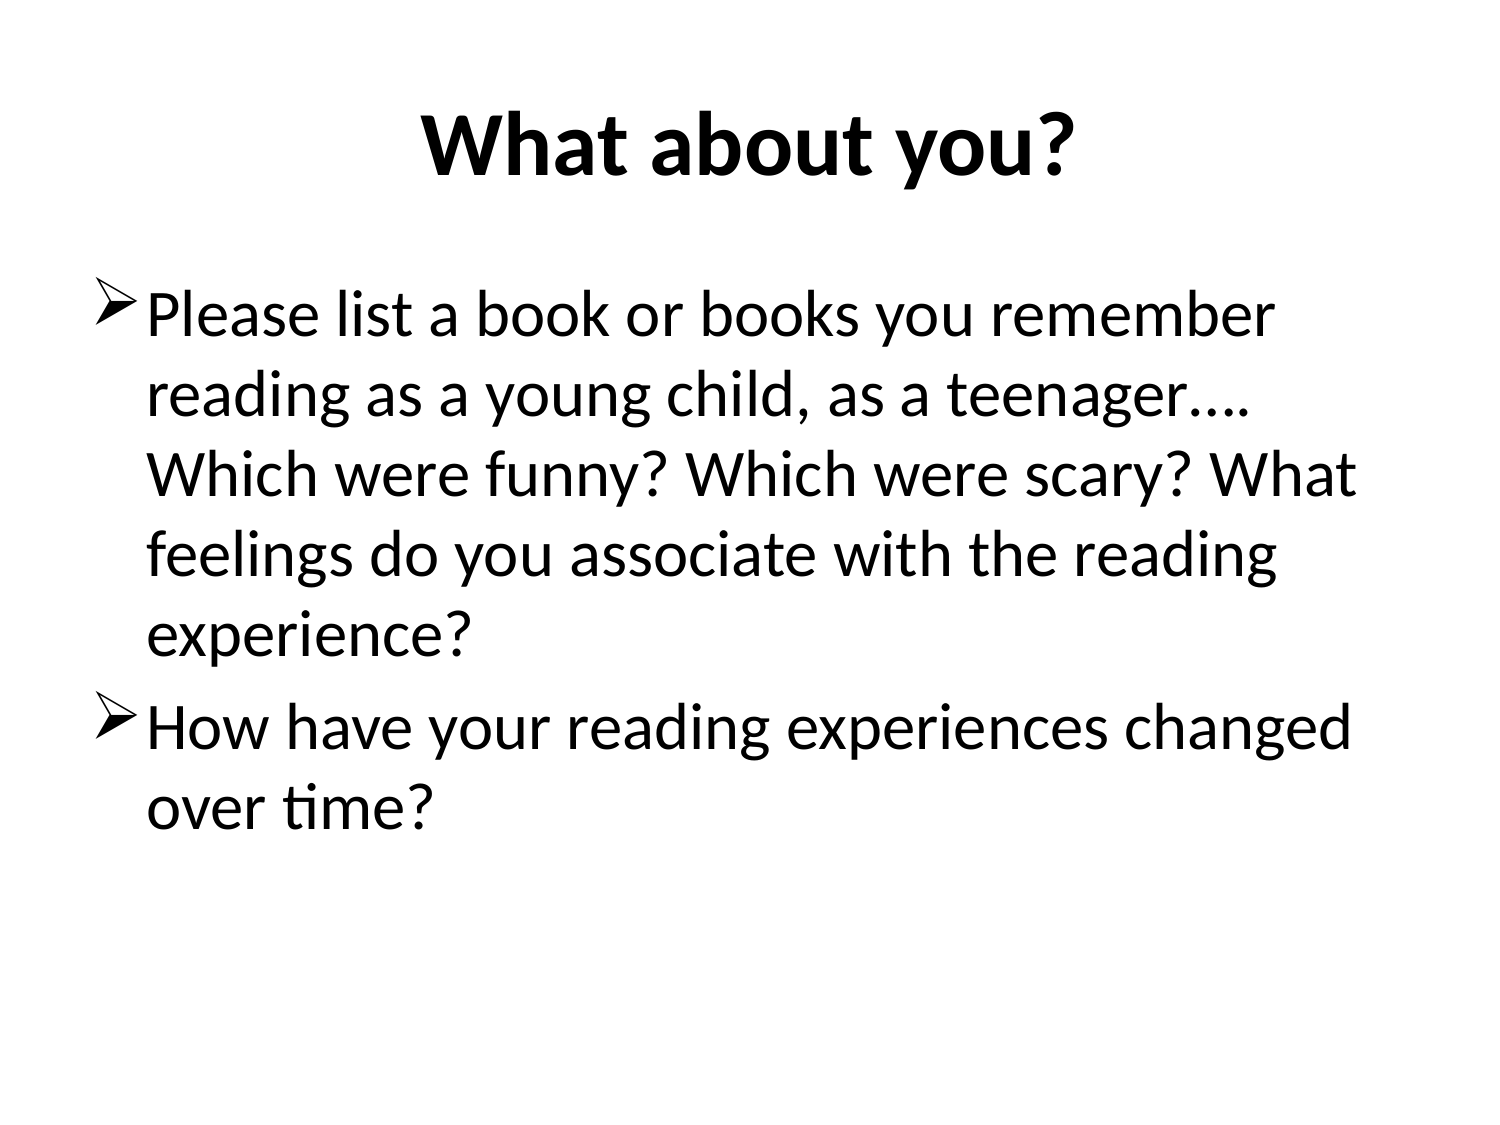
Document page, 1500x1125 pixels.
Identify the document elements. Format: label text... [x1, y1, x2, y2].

list Please list a book or books you remember reading as a young child, as a teenager…. Which were funny? Which were scary? What feelings do you associate with the reading experience? How have your reading experiences changed over time? [75, 262, 1425, 1005]
title What about you? [75, 45, 1425, 233]
